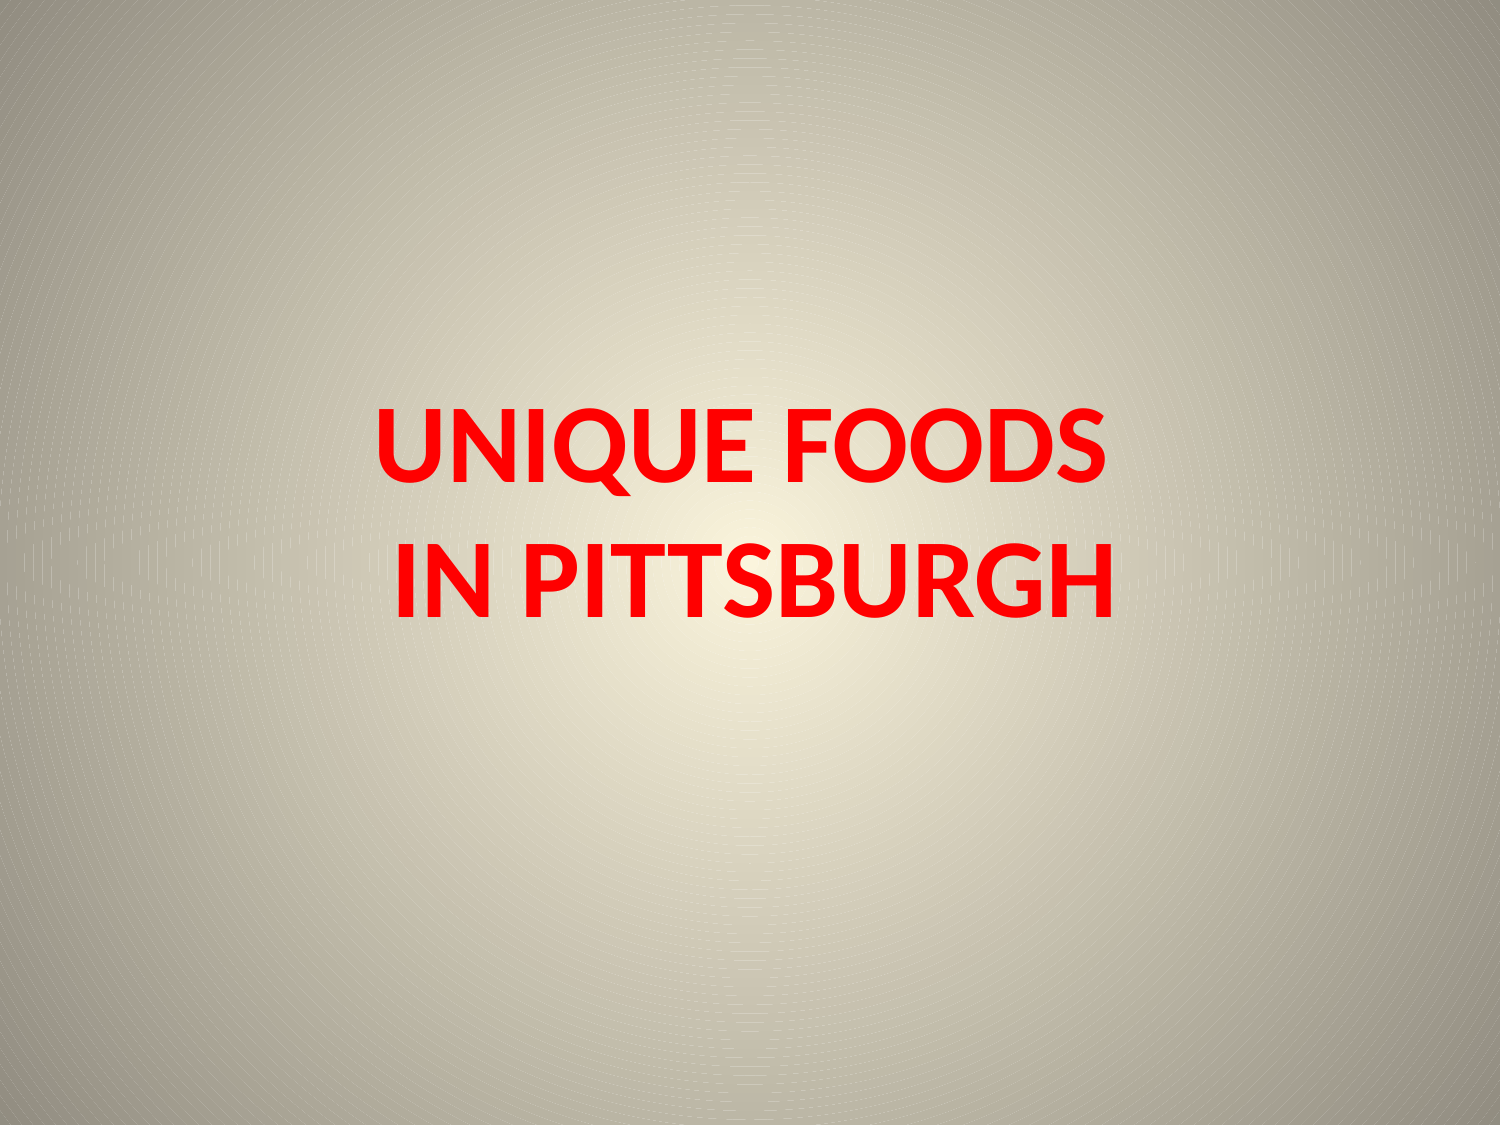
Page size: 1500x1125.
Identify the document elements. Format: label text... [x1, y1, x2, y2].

text_box UNIQUE FOODS IN PITTSBURGH [200, 362, 1310, 648]
